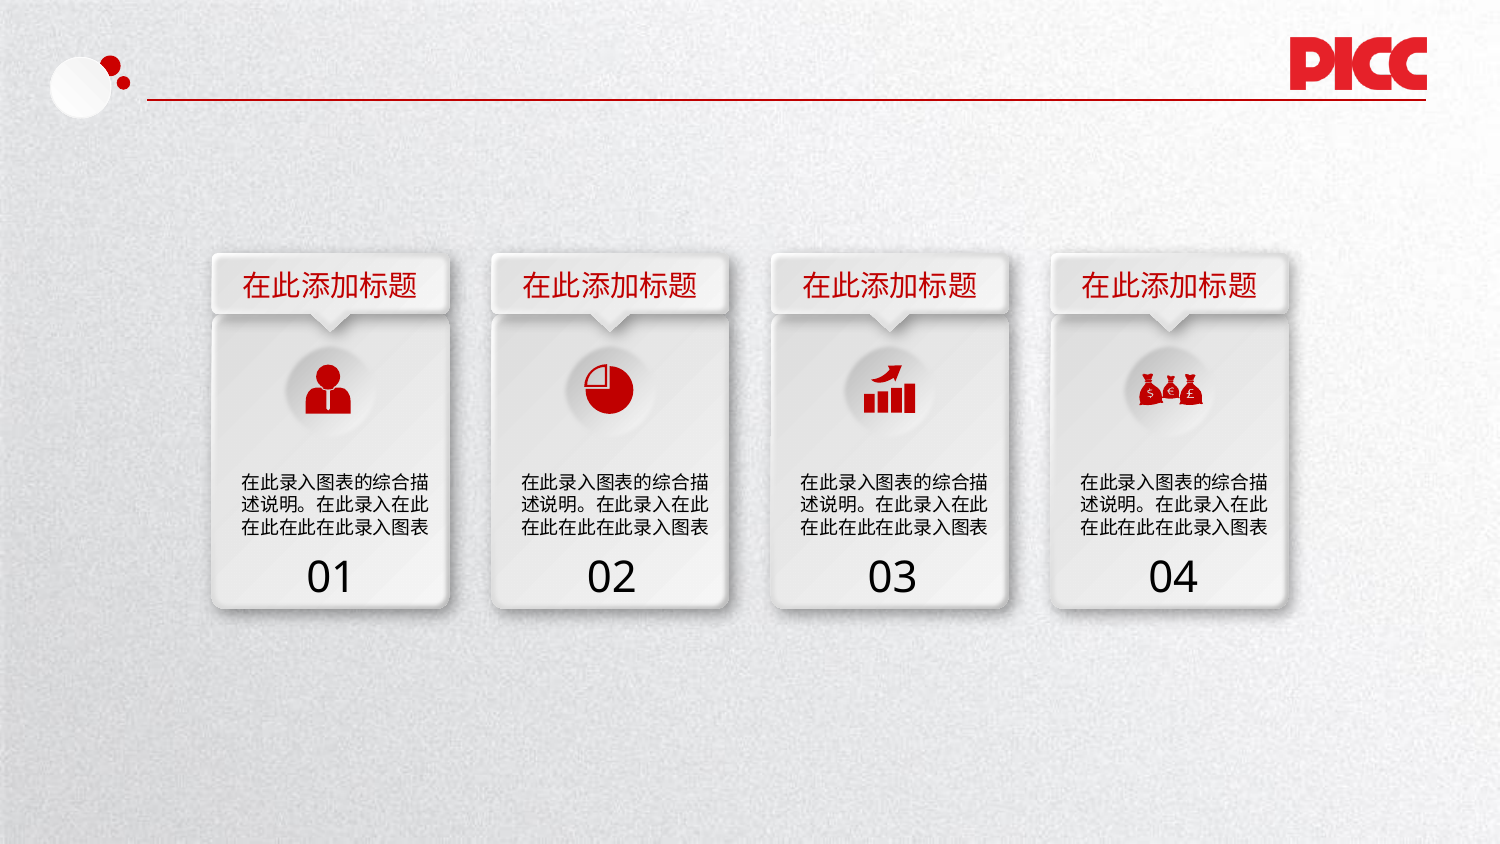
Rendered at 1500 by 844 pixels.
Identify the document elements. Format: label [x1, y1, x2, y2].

text_box [583, 363, 634, 415]
text_box [305, 364, 351, 414]
picture [0, 0, 1500, 844]
text_box [211, 252, 450, 610]
text_box [863, 365, 916, 414]
text_box [491, 252, 730, 610]
text_box [1050, 252, 1289, 610]
text_box [770, 252, 1009, 610]
text_box [1136, 372, 1204, 406]
